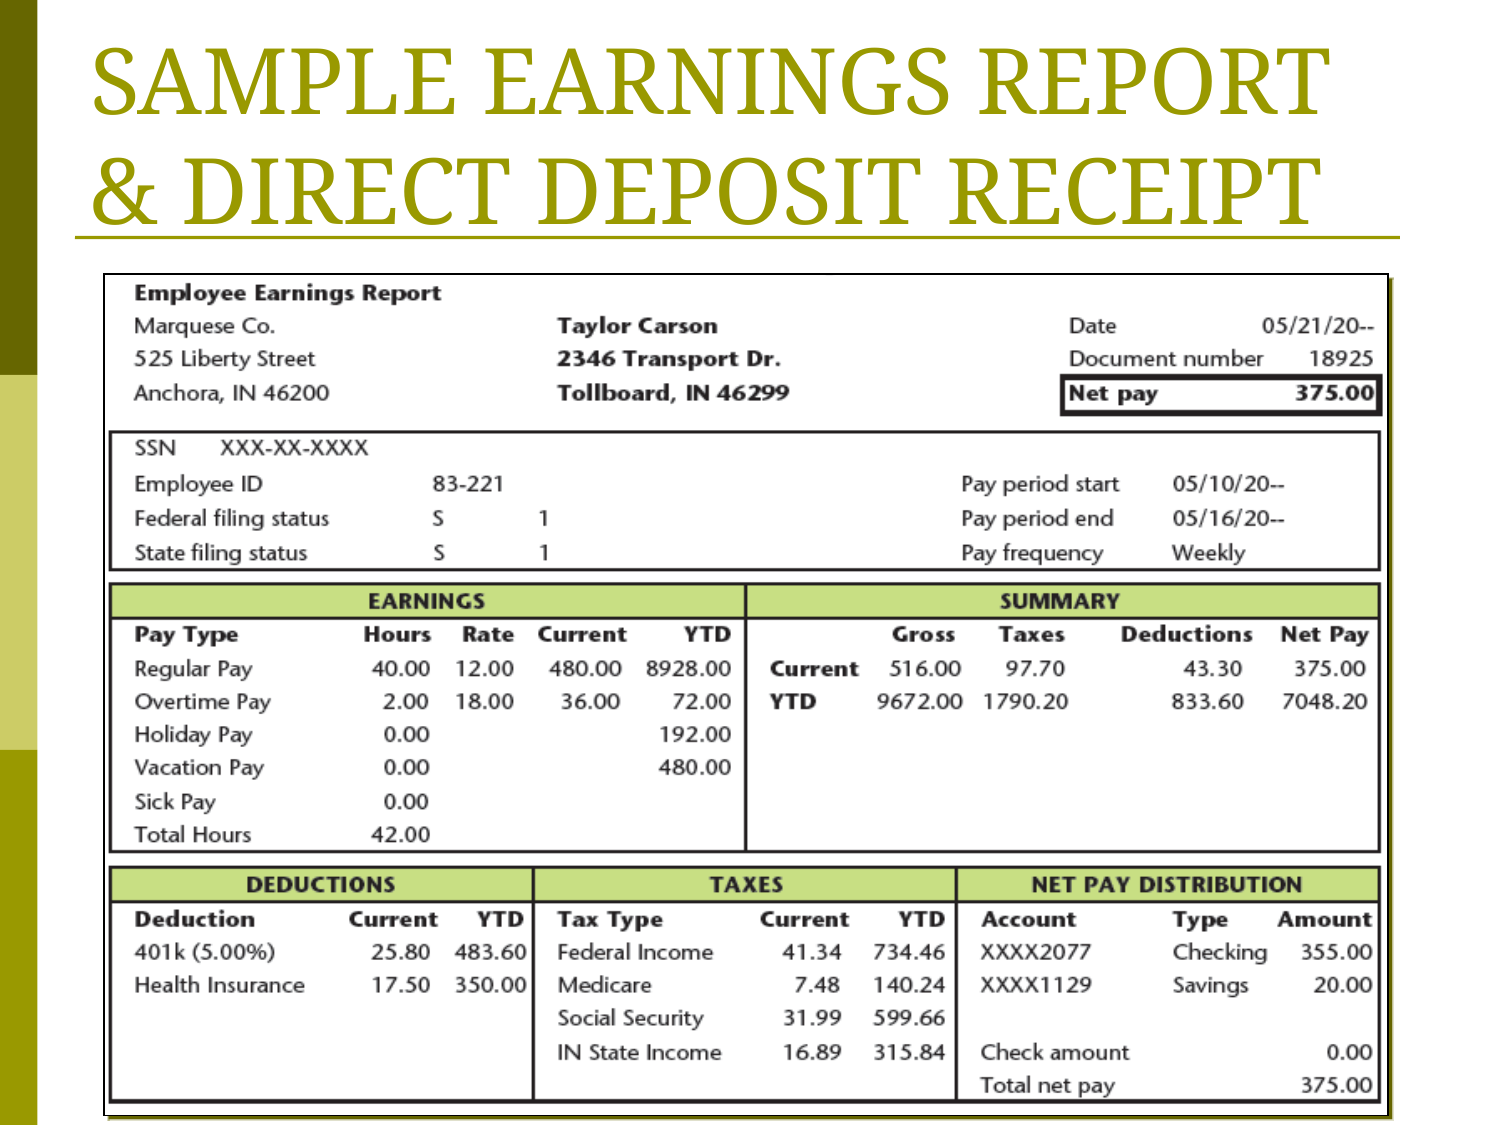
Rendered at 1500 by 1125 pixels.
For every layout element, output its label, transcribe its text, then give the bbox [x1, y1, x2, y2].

title SAMPLE EARNINGS REPORT & DIRECT DEPOSIT RECEIPT [74, 45, 1426, 251]
picture [104, 274, 1388, 1115]
